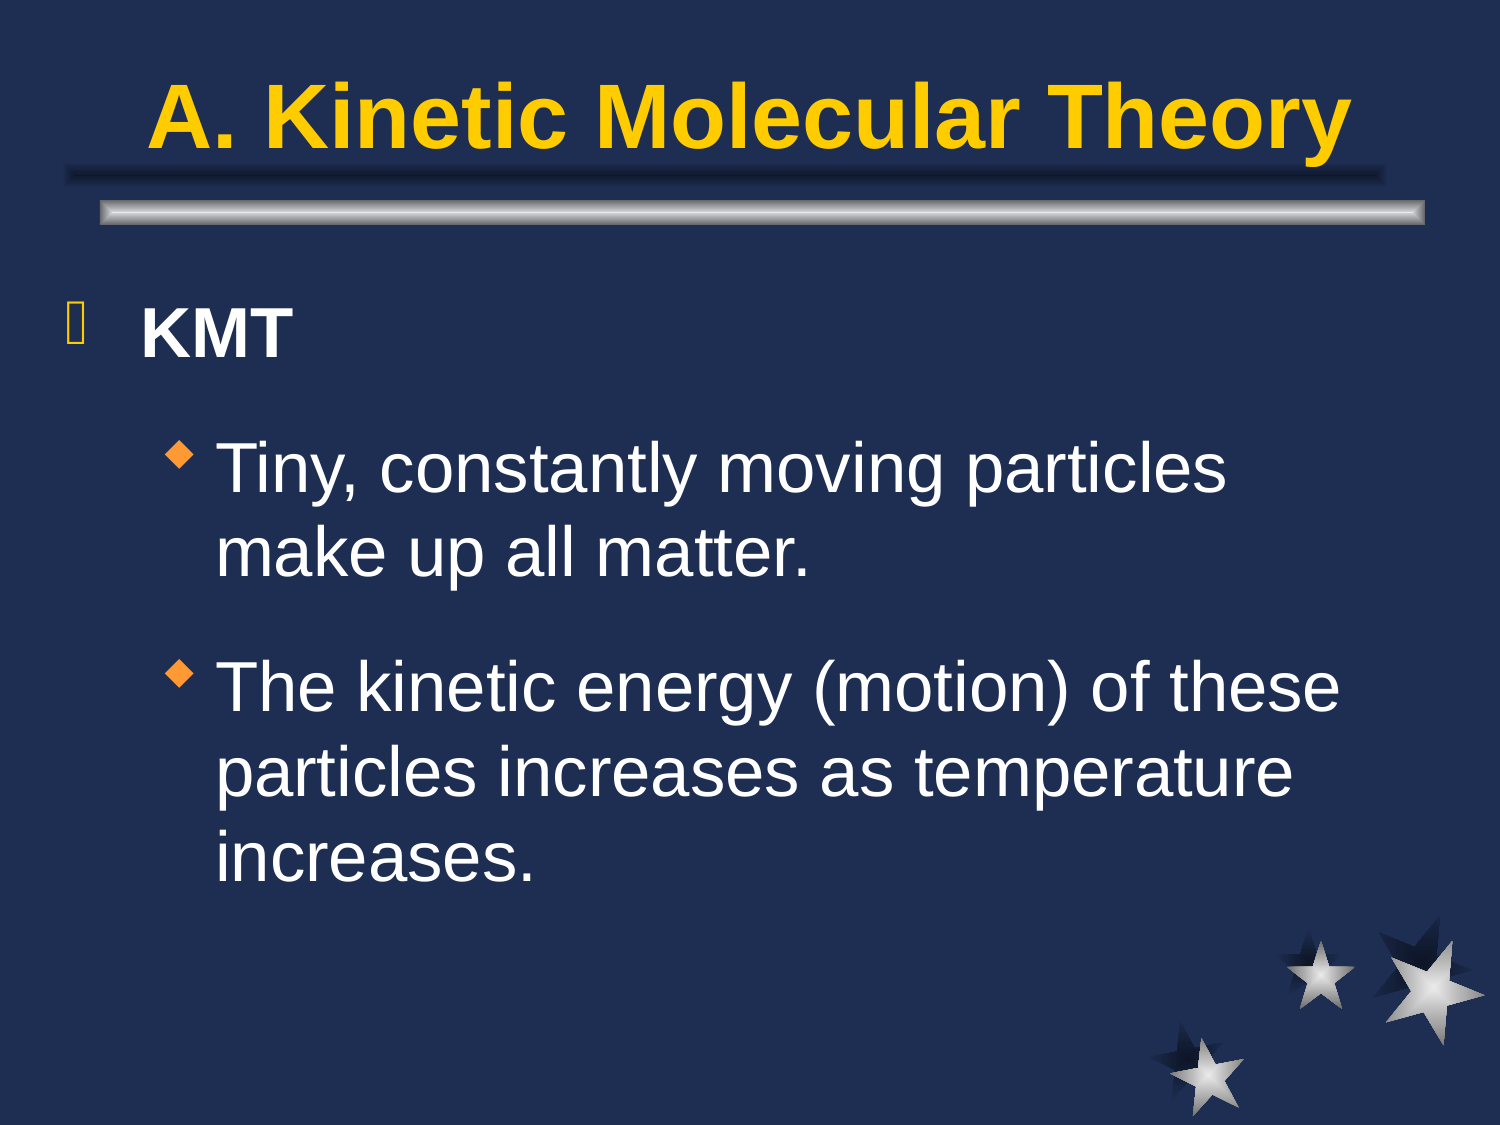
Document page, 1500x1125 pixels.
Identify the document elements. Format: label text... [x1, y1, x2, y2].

list KMT Tiny, constantly moving particles make up all matter. The kinetic energy (motion) of these particles increases as temperature increases. [49, 278, 1451, 405]
title A. Kinetic Molecular Theory [112, 37, 1388, 176]
